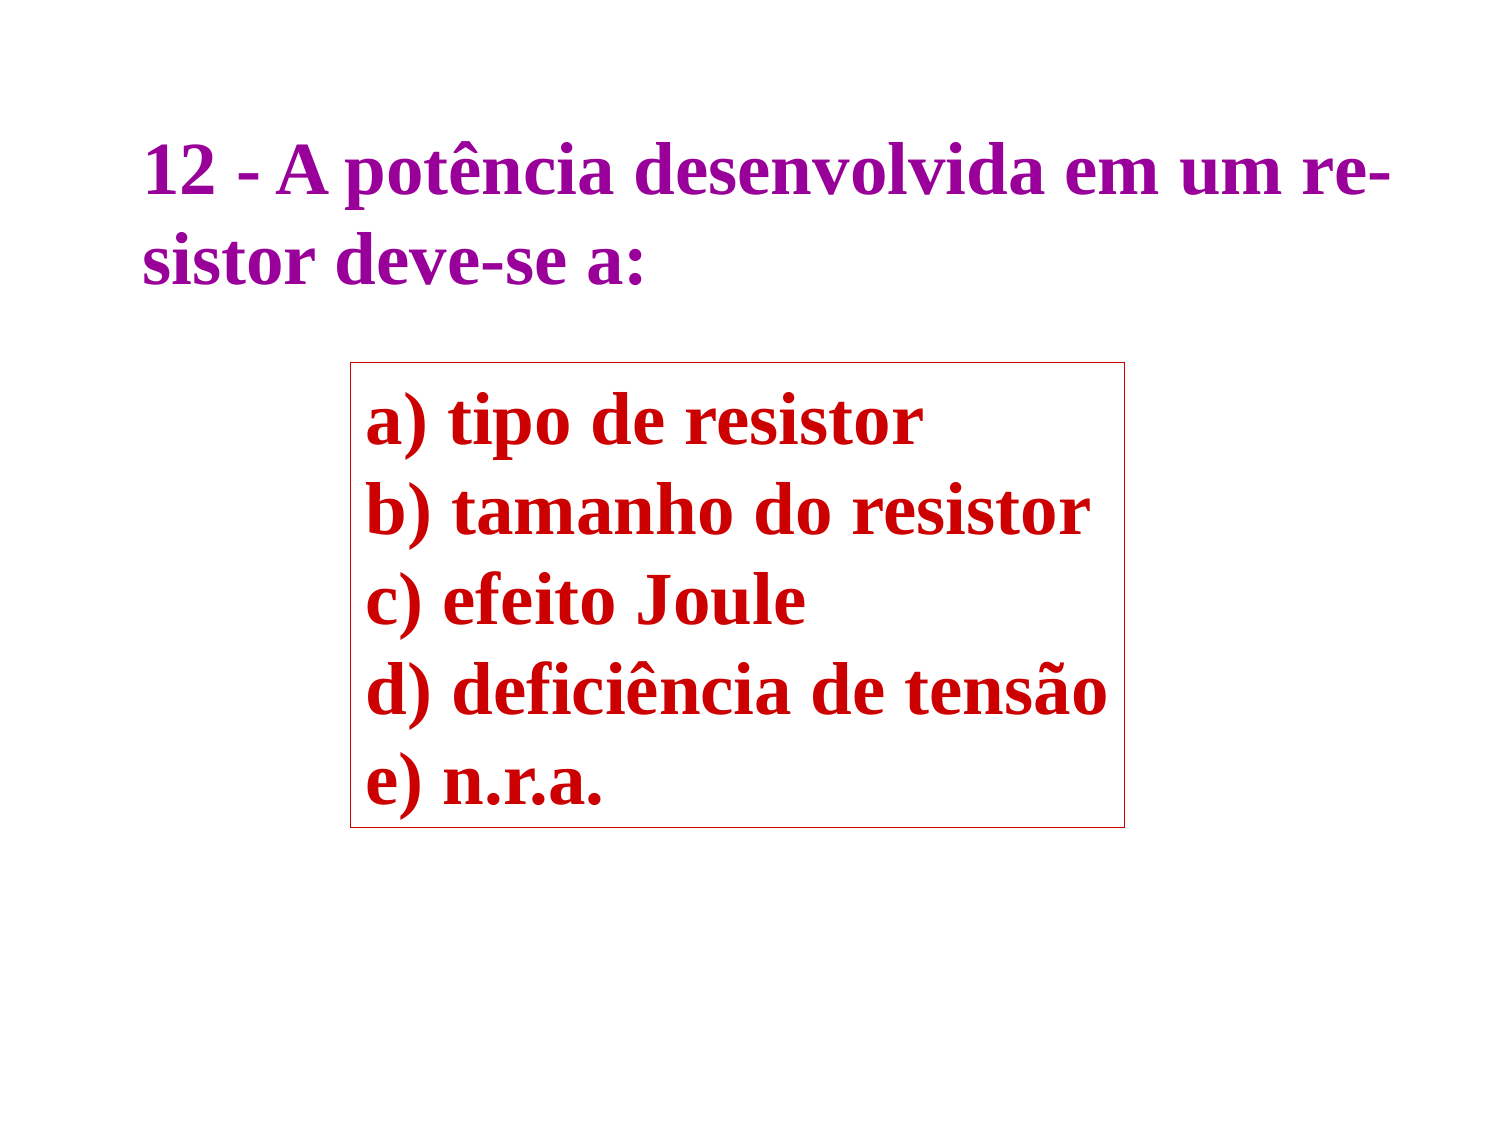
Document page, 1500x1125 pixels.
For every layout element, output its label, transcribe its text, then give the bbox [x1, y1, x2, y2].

text_box a) tipo de resistor b) tamanho do resistor c) efeito Joule d) deficiência de tensão e) n.r.a. [350, 362, 1125, 828]
text_box 12 - A potência desenvolvida em um re- sistor deve-se a: [127, 112, 1408, 308]
